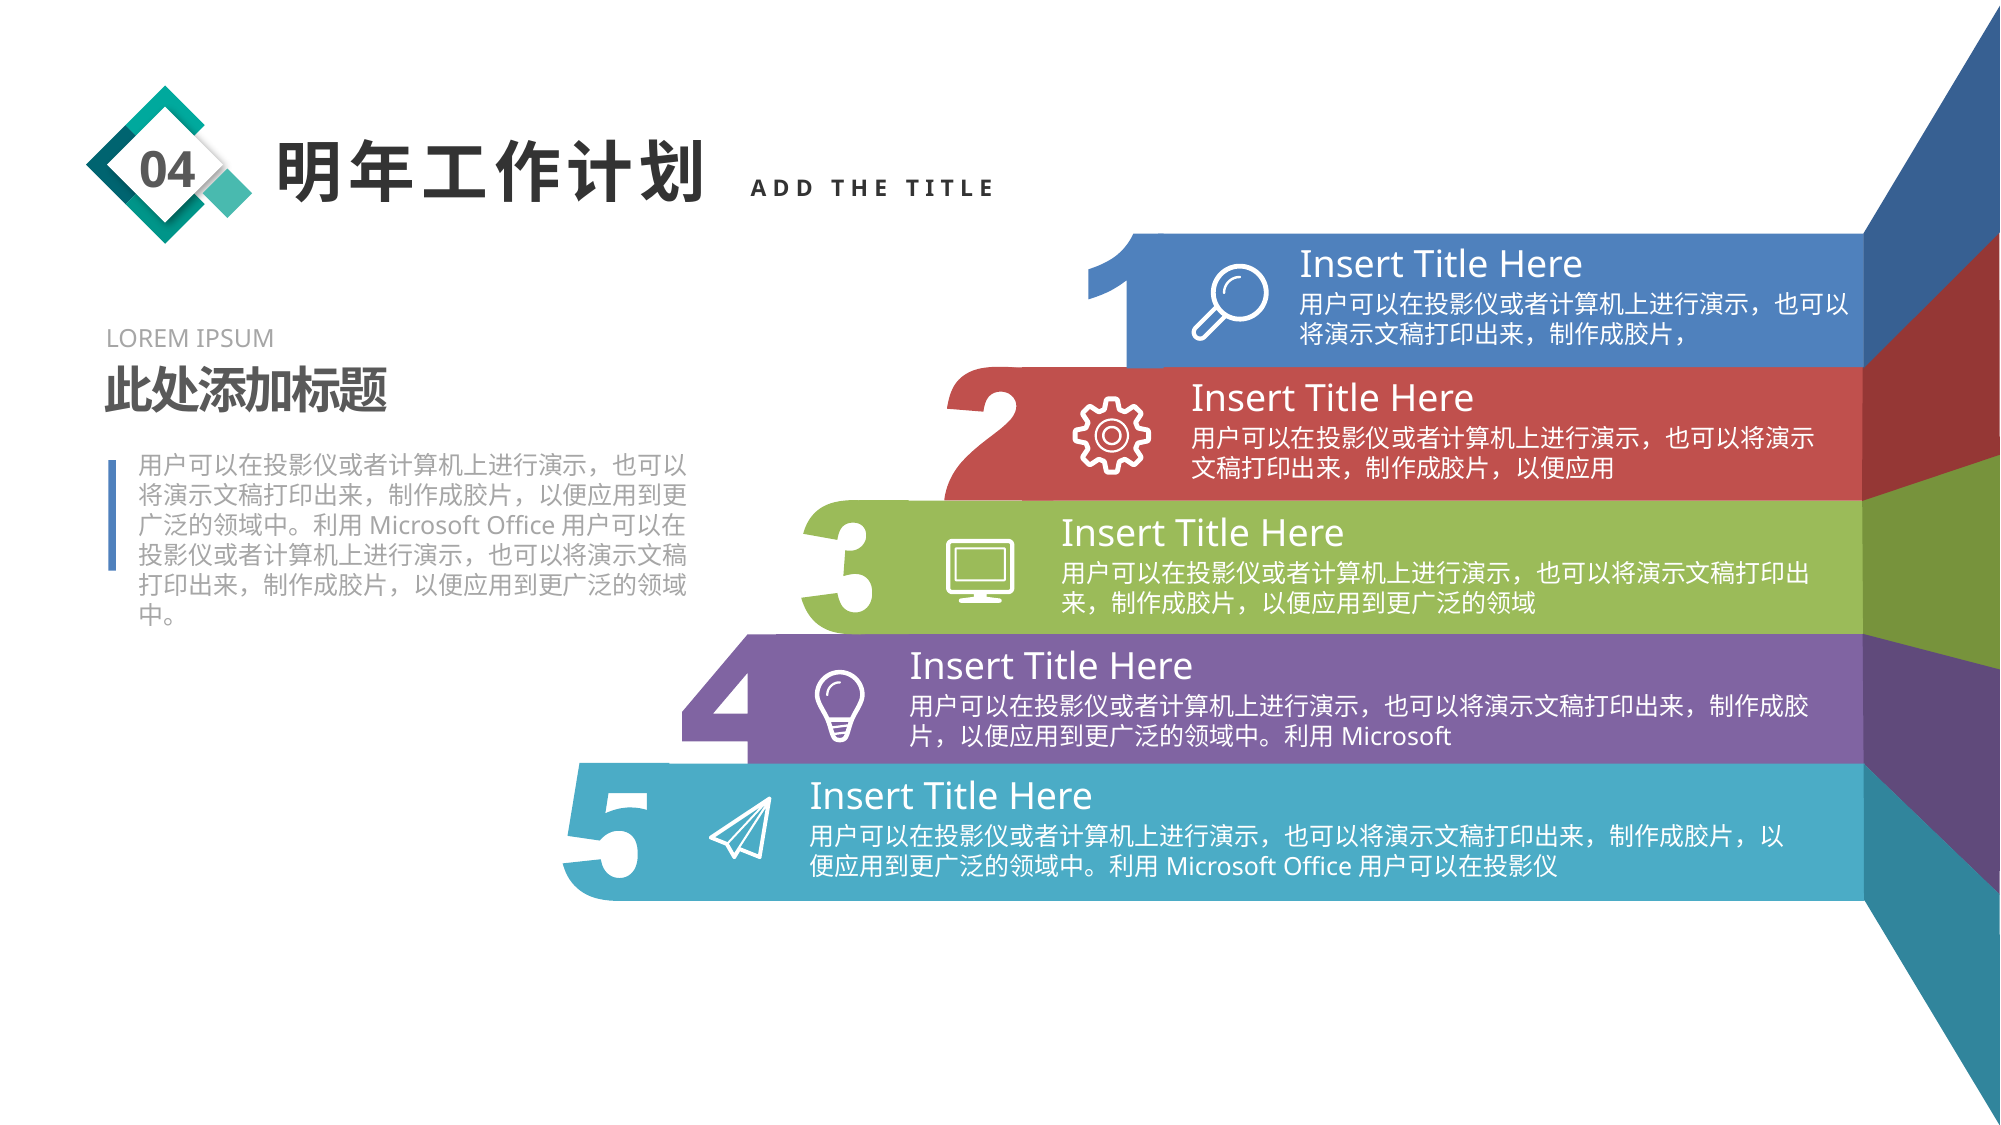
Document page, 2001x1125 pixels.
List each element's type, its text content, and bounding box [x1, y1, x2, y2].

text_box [1046, 501, 1850, 626]
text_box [562, 4, 2000, 1125]
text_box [895, 634, 1850, 760]
text_box [107, 459, 117, 572]
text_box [946, 538, 1015, 603]
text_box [1285, 232, 1868, 358]
text_box 此处添加标题 [89, 342, 562, 443]
text_box LOREM IPSUM [91, 306, 562, 342]
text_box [1072, 396, 1152, 475]
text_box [795, 764, 1811, 889]
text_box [1176, 366, 1850, 491]
text_box 用户可以在投影仪或者计算机上进行演示，也可以将演示文稿打印出来，制作成胶片，以便应用到更广泛的领域中。利用Microsoft Office用户可以在投影仪或者计算机上进行演示，也可以将演示文稿打印出来，制作成胶片，以便应用到更广泛的领域中。 [123, 442, 562, 637]
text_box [1191, 263, 1269, 341]
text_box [814, 669, 865, 743]
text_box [85, 85, 562, 244]
